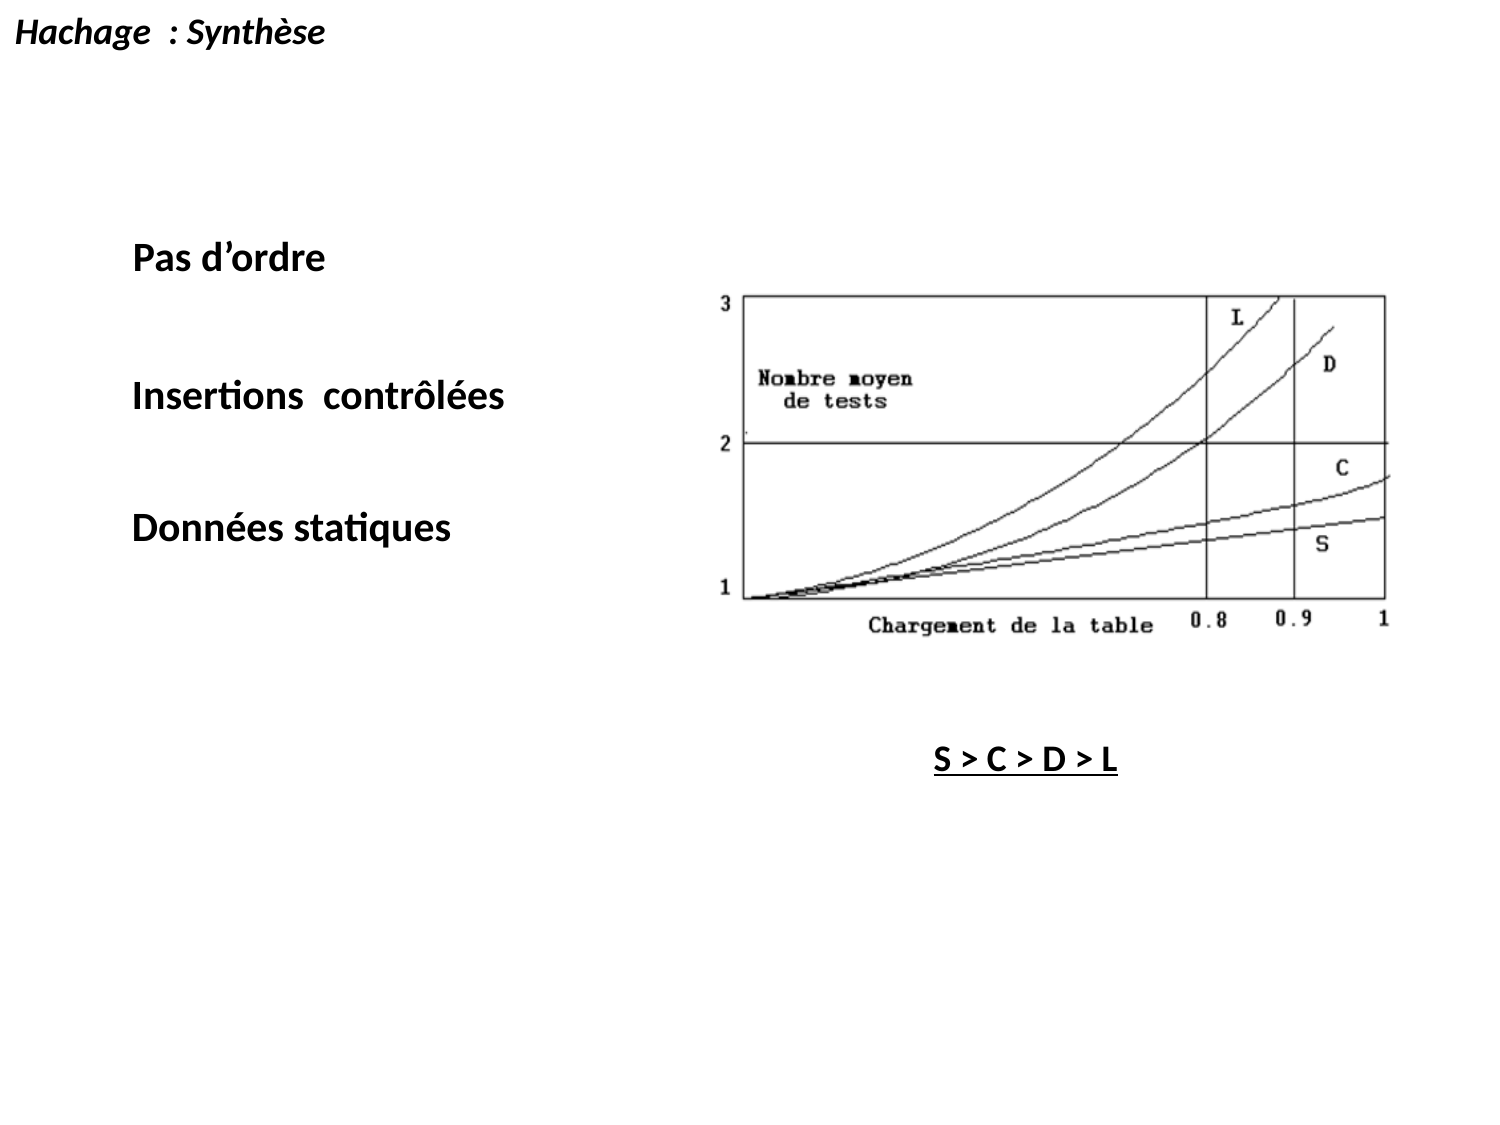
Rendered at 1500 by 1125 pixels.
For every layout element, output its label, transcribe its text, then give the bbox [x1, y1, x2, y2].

text_box Données statiques [117, 492, 504, 557]
text_box S > C > D > L [843, 726, 1207, 787]
picture [714, 269, 1400, 650]
text_box Hachage : Synthèse [0, 0, 375, 60]
text_box Insertions contrôlées [117, 360, 541, 426]
text_box Pas d’ordre [118, 222, 341, 288]
